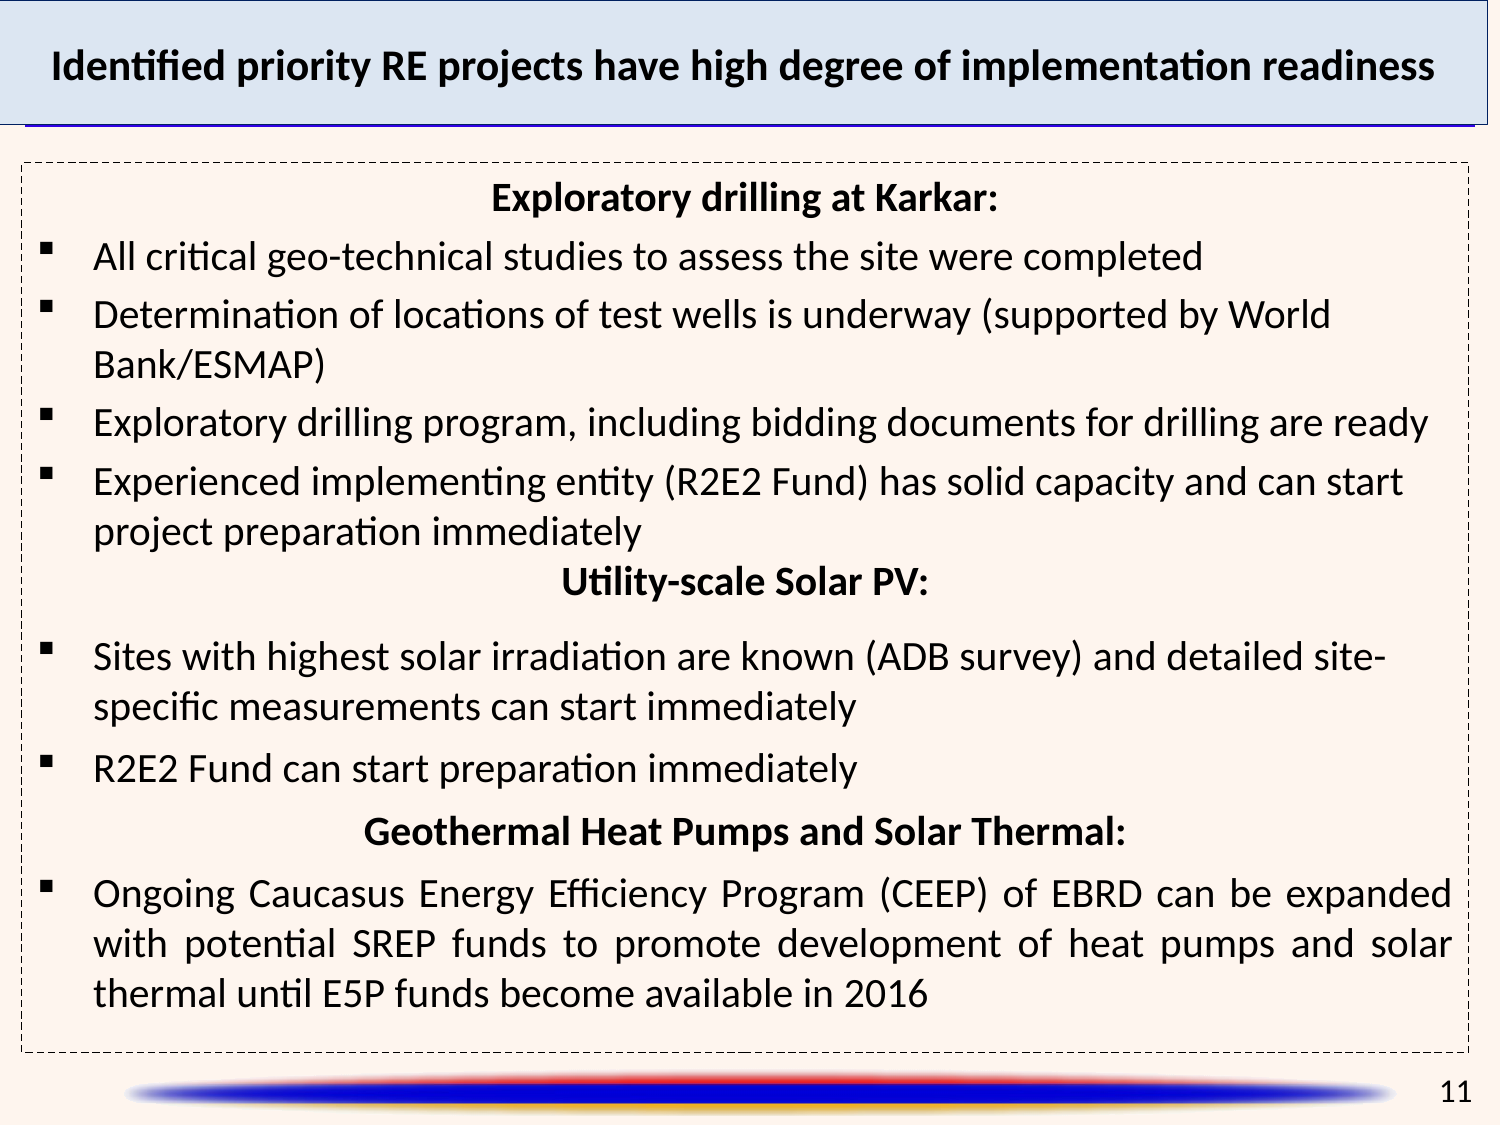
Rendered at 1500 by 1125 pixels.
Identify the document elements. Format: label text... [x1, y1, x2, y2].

text_box Identified priority RE projects have high degree of implementation readiness [0, 0, 1489, 127]
picture [92, 1065, 1400, 1116]
list Exploratory drilling at Karkar: All critical geo-technical studies to assess the site were completed Determination of locations of test wells is underway (supported by World Bank/ESMAP) Exploratory drilling program, including bidding documents for drilling are ready Experienced implementing entity (R2E2 Fund) has solid capacity and can start project preparation immediately Utility-scale Solar PV: Sites with highest solar irradiation are known (ADB survey) and detailed site-specific measurements can start immediately R2E2 Fund can start preparation immediately Geothermal Heat Pumps and Solar Thermal: Ongoing Caucasus Energy Efficiency Program (CEEP) of EBRD can be expanded with potential SREP funds to promote development of heat pumps and solar thermal until E5P funds become available in 2016 [21, 162, 1469, 1053]
slide_number 11 [1400, 1059, 1488, 1119]
